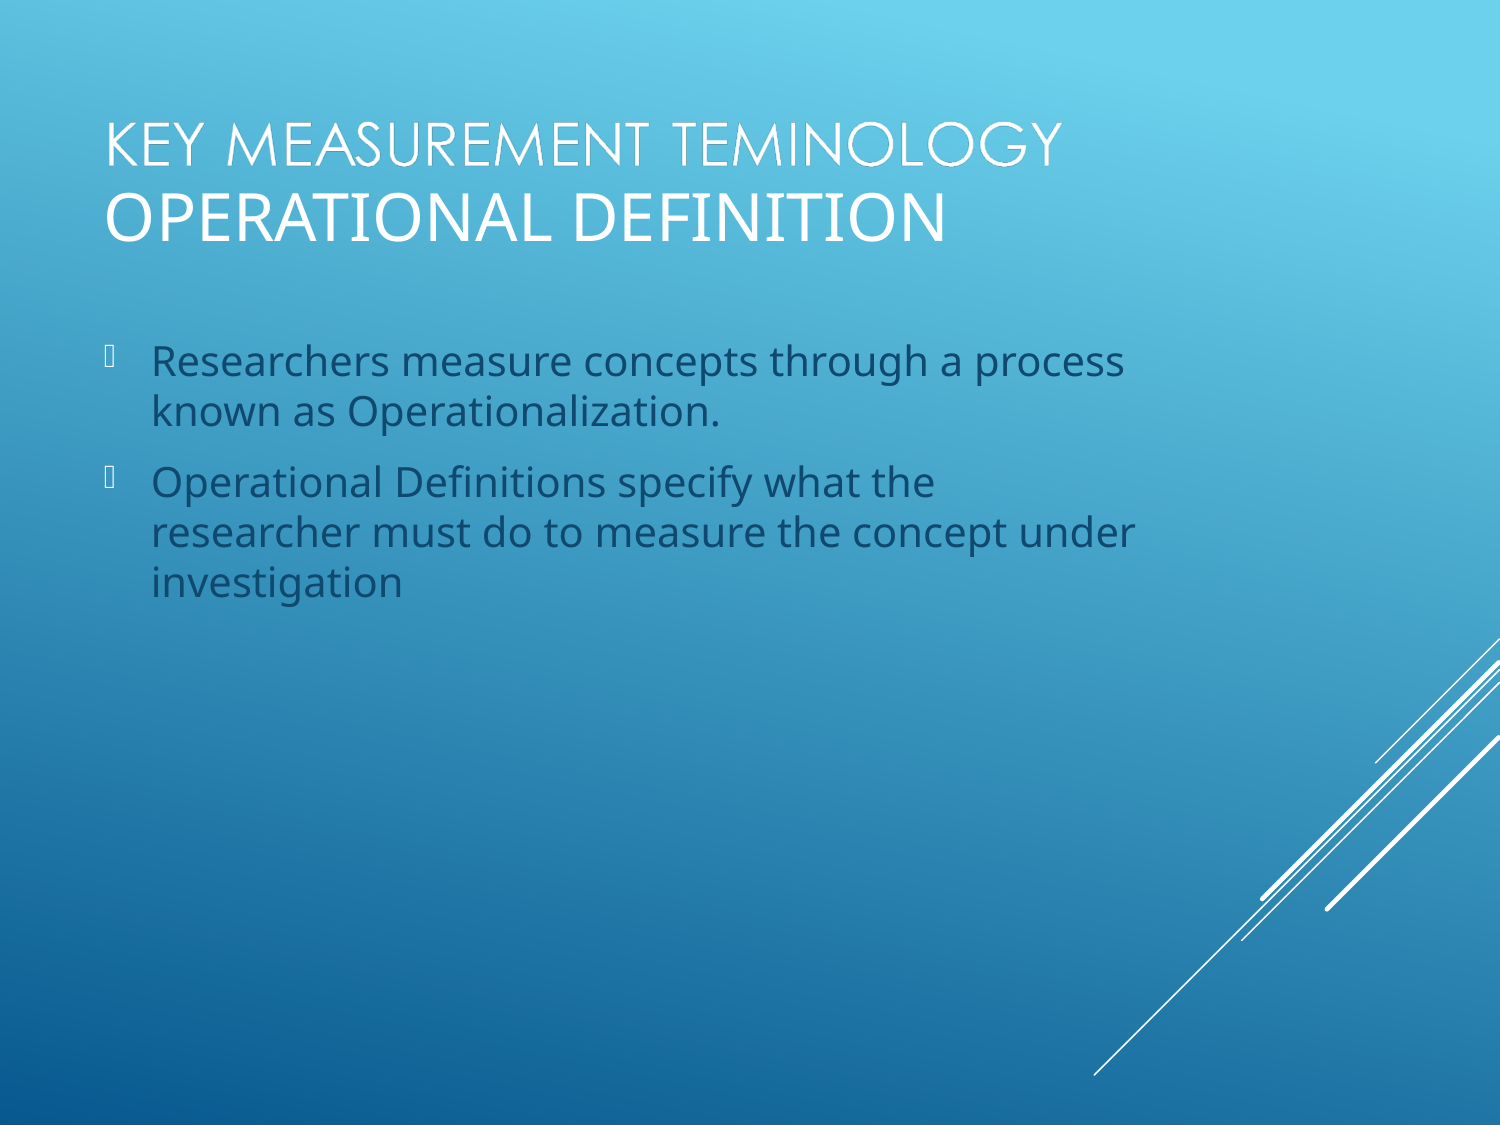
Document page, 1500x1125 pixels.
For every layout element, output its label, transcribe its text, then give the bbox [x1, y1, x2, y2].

list Researchers measure concepts through a process known as Operationalization. Operational Definitions specify what the researcher must do to measure the concept under investigation [88, 305, 1165, 815]
picture [66, 54, 1165, 305]
